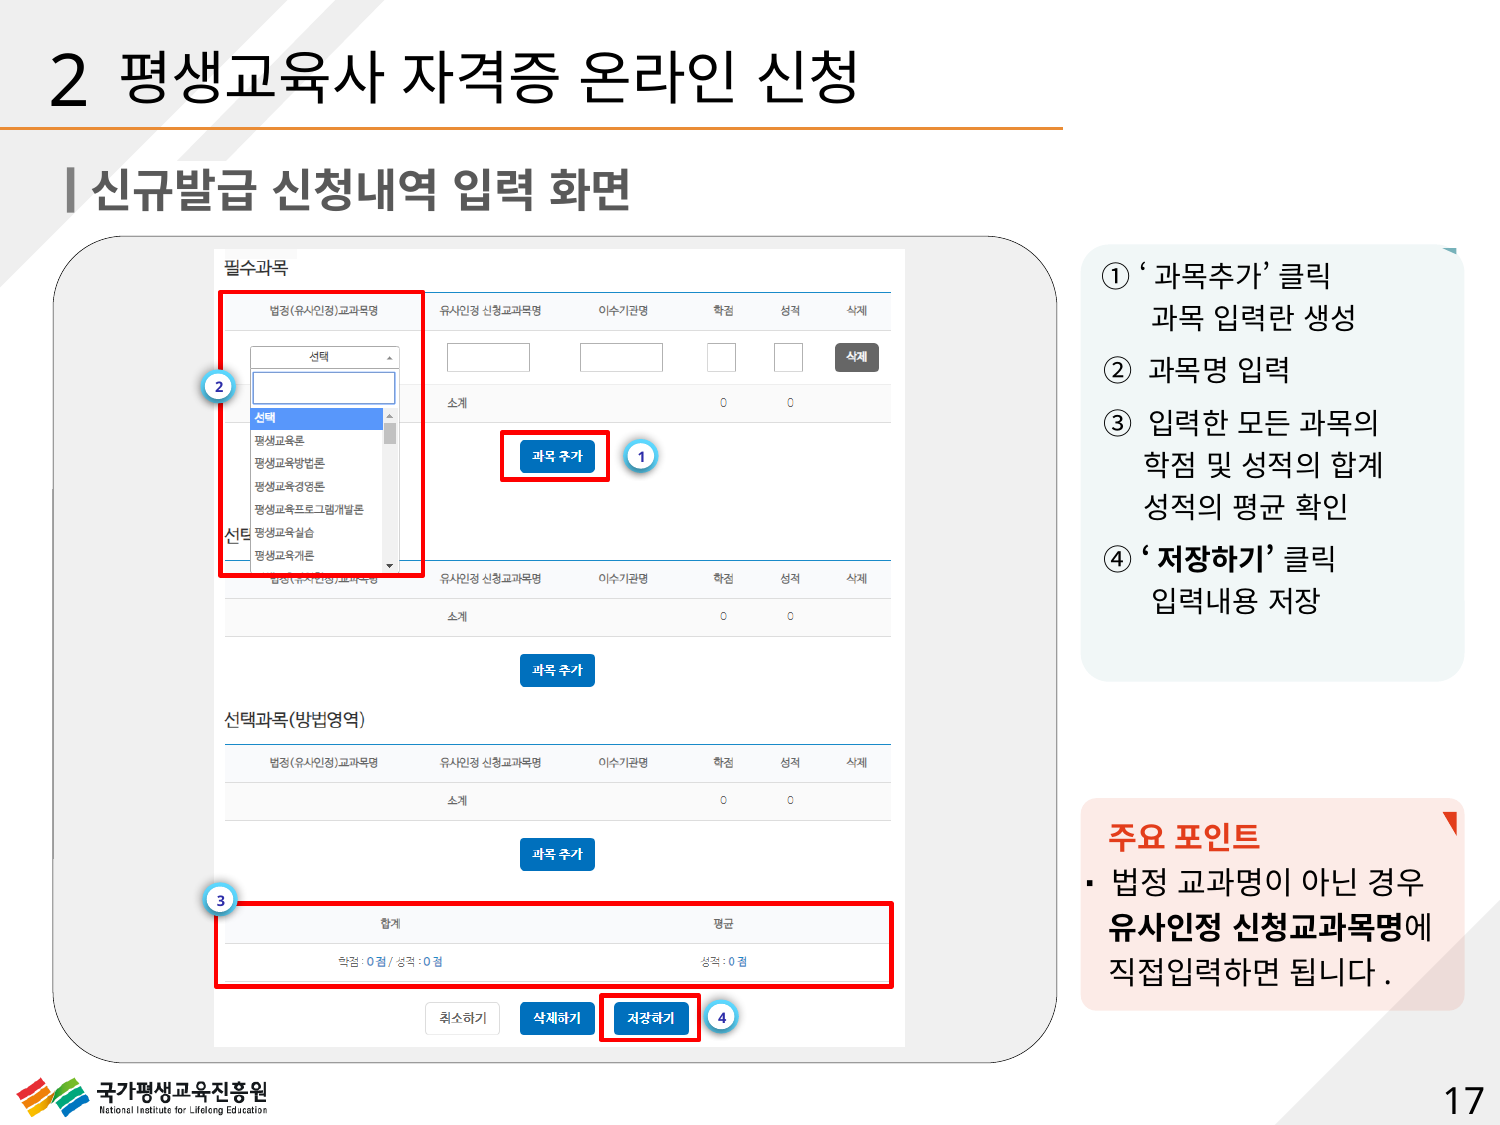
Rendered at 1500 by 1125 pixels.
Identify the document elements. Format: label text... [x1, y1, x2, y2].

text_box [201, 882, 241, 918]
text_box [702, 999, 743, 1035]
picture [0, 1067, 286, 1125]
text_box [622, 438, 662, 474]
text_box 신규발급 신청내역 입력 화면 [76, 153, 1435, 228]
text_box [199, 369, 240, 405]
text_box 17 [1149, 1069, 1500, 1125]
picture [213, 249, 905, 1048]
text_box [1068, 797, 1479, 1035]
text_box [1080, 244, 1465, 682]
